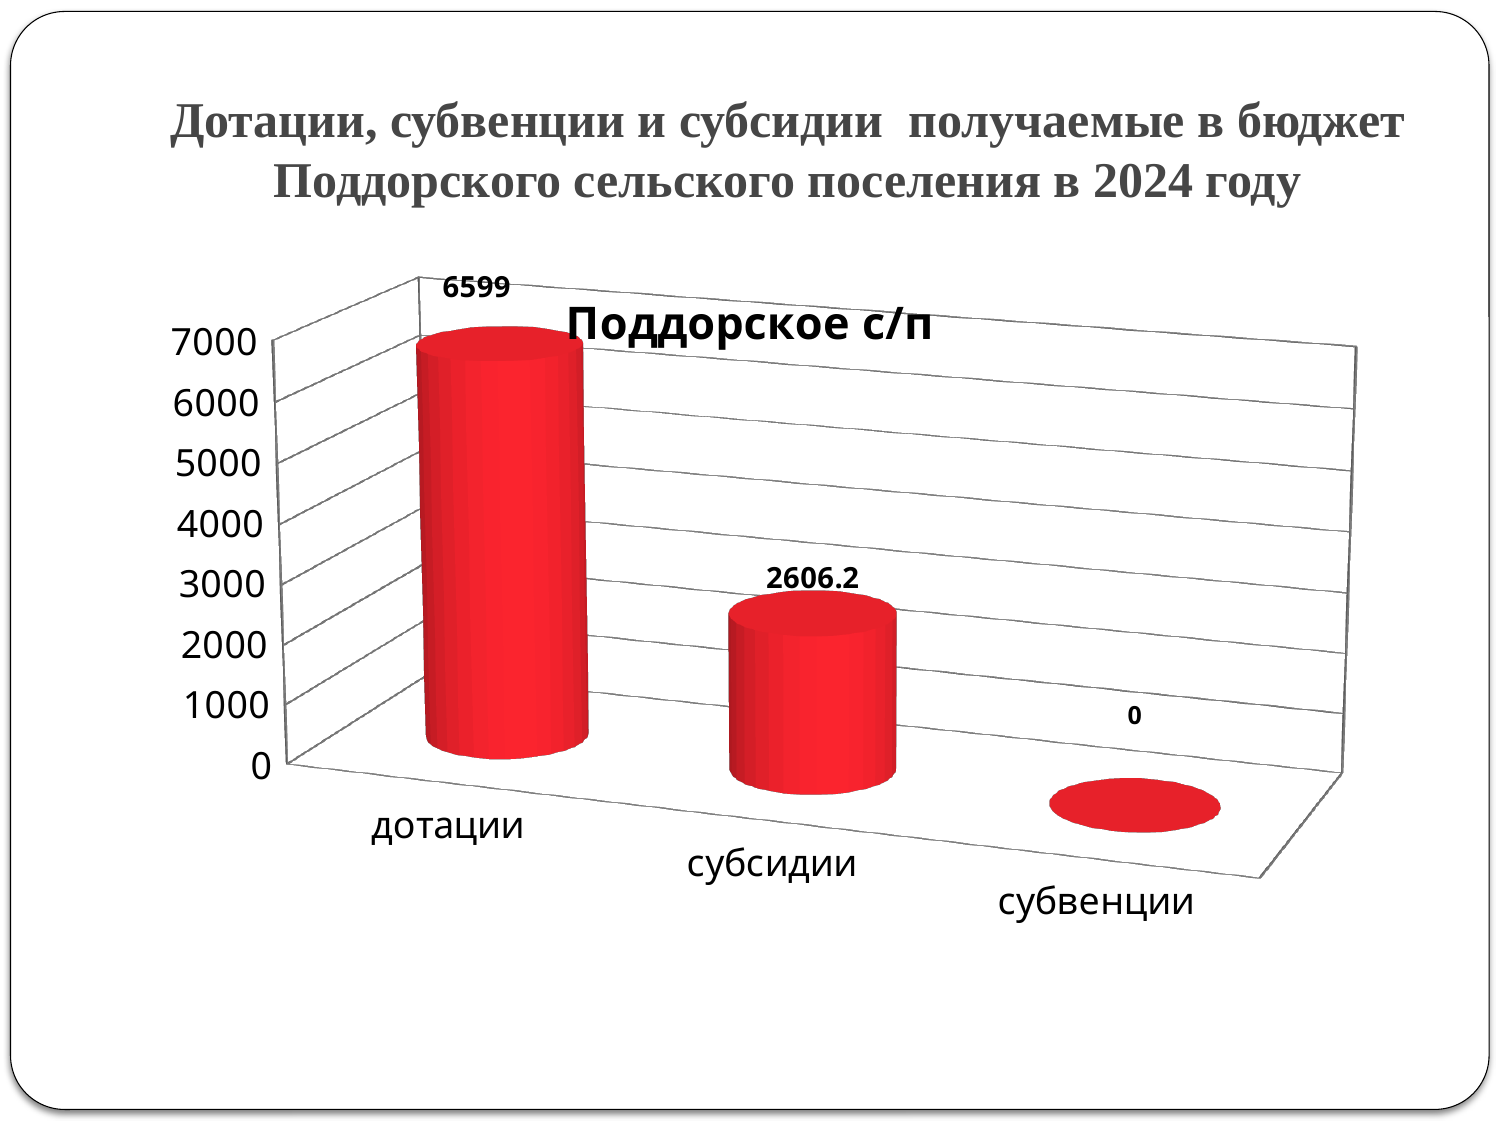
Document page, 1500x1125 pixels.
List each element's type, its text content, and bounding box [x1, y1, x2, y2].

title Дотации, субвенции и субсидии получаемые в бюджет Поддорского сельского поселения в 2024 году [150, 45, 1425, 223]
chart [76, 219, 1424, 967]
